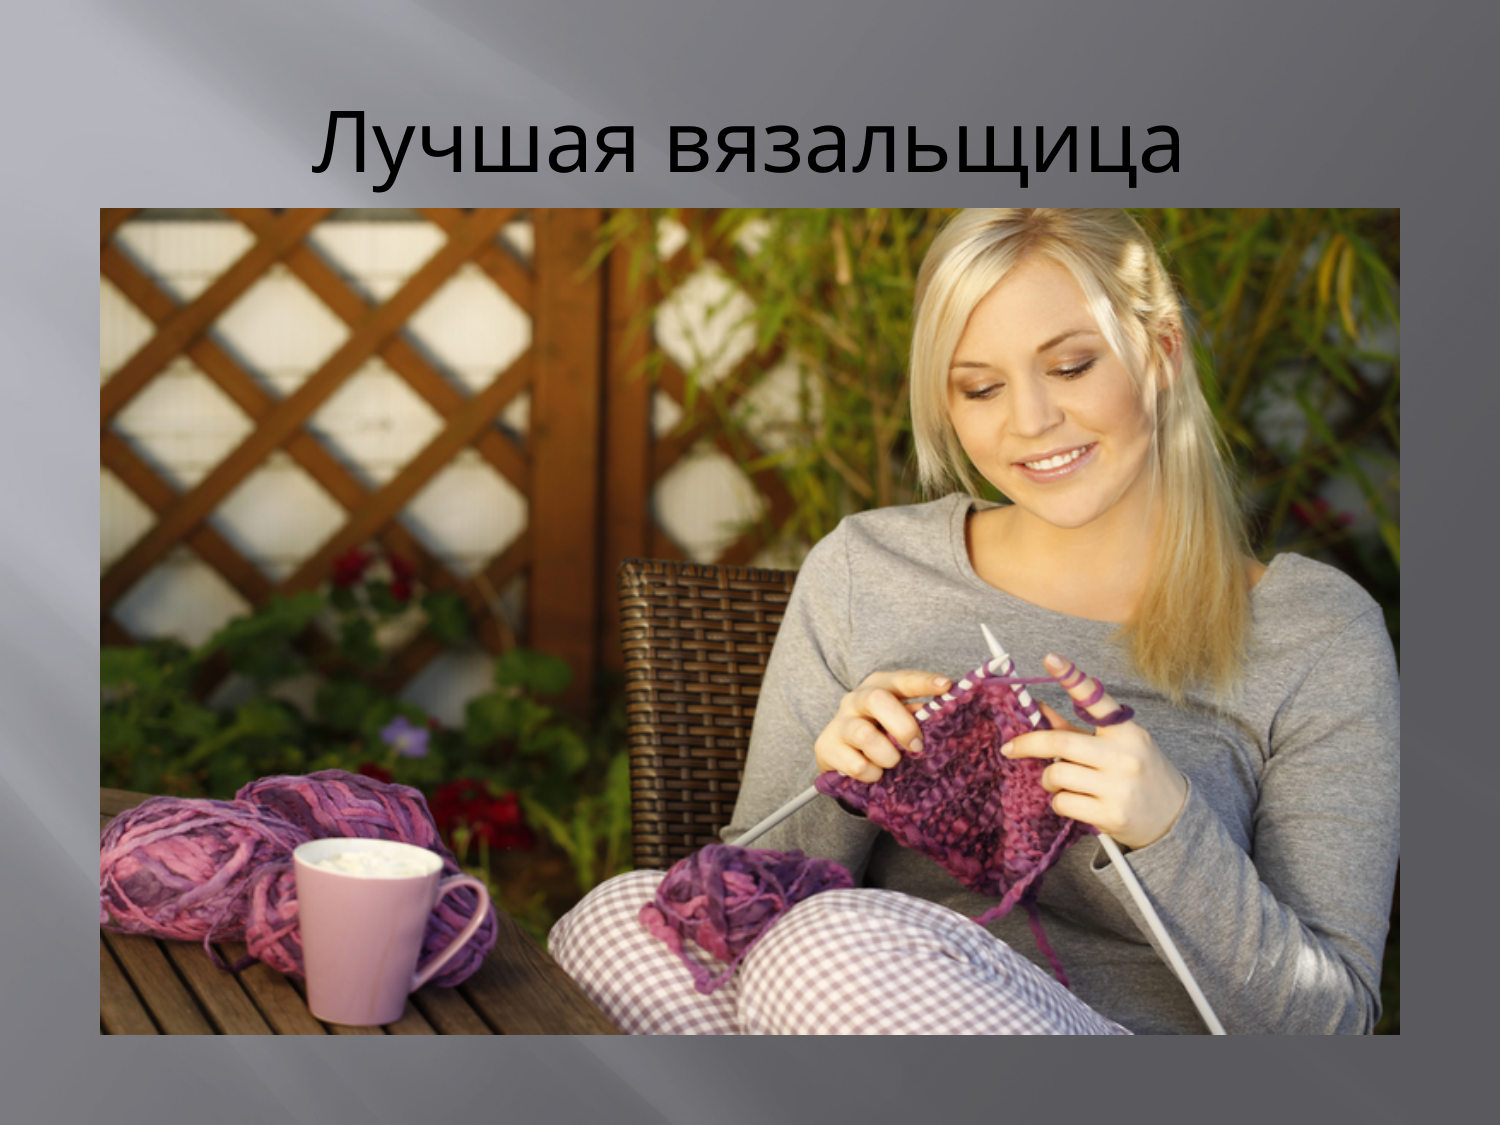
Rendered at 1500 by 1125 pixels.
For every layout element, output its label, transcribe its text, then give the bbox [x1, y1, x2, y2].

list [100, 207, 1400, 1036]
title Лучшая вязальщица [75, 45, 1425, 233]
